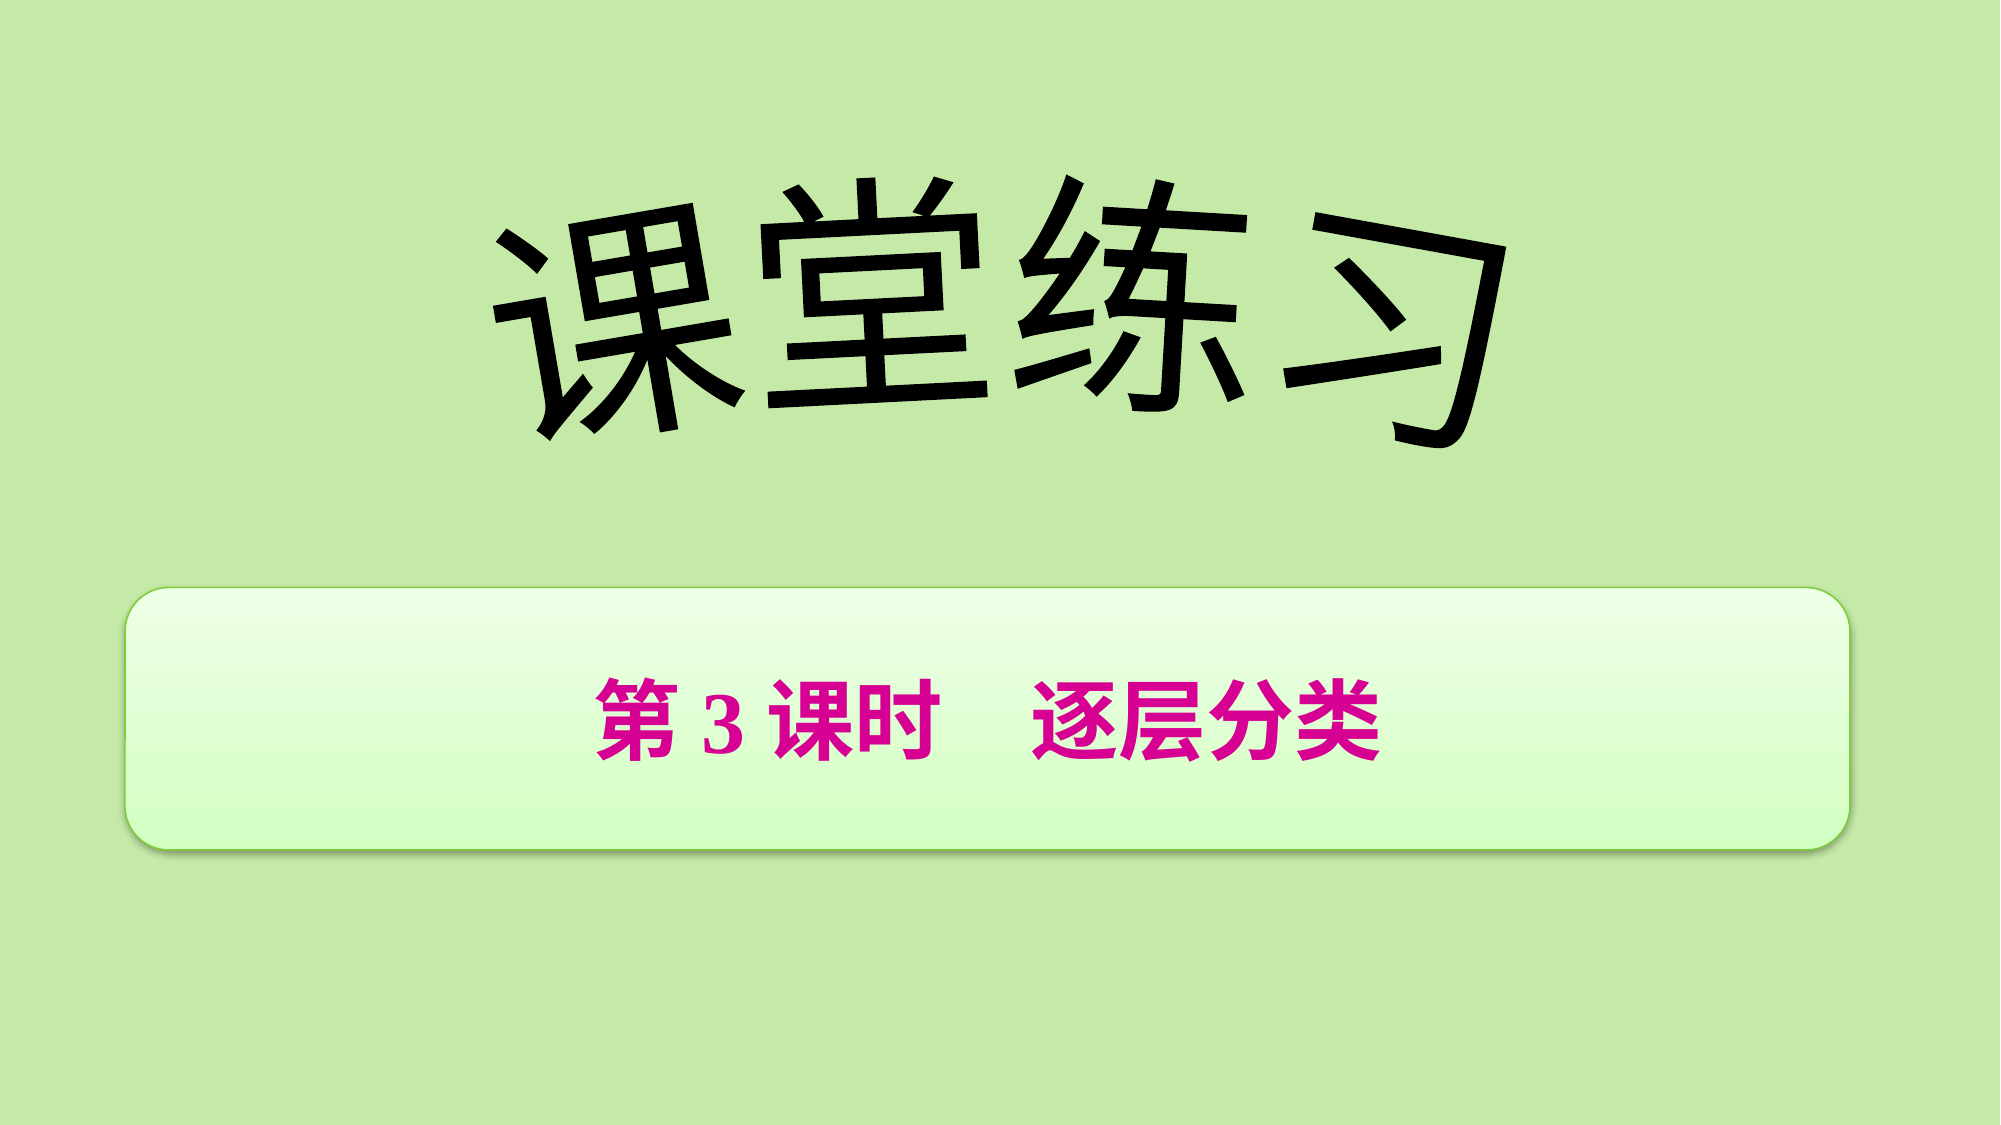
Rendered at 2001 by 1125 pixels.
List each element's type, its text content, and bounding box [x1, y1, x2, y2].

text_box 第3课时 逐层分类 [124, 586, 1851, 851]
